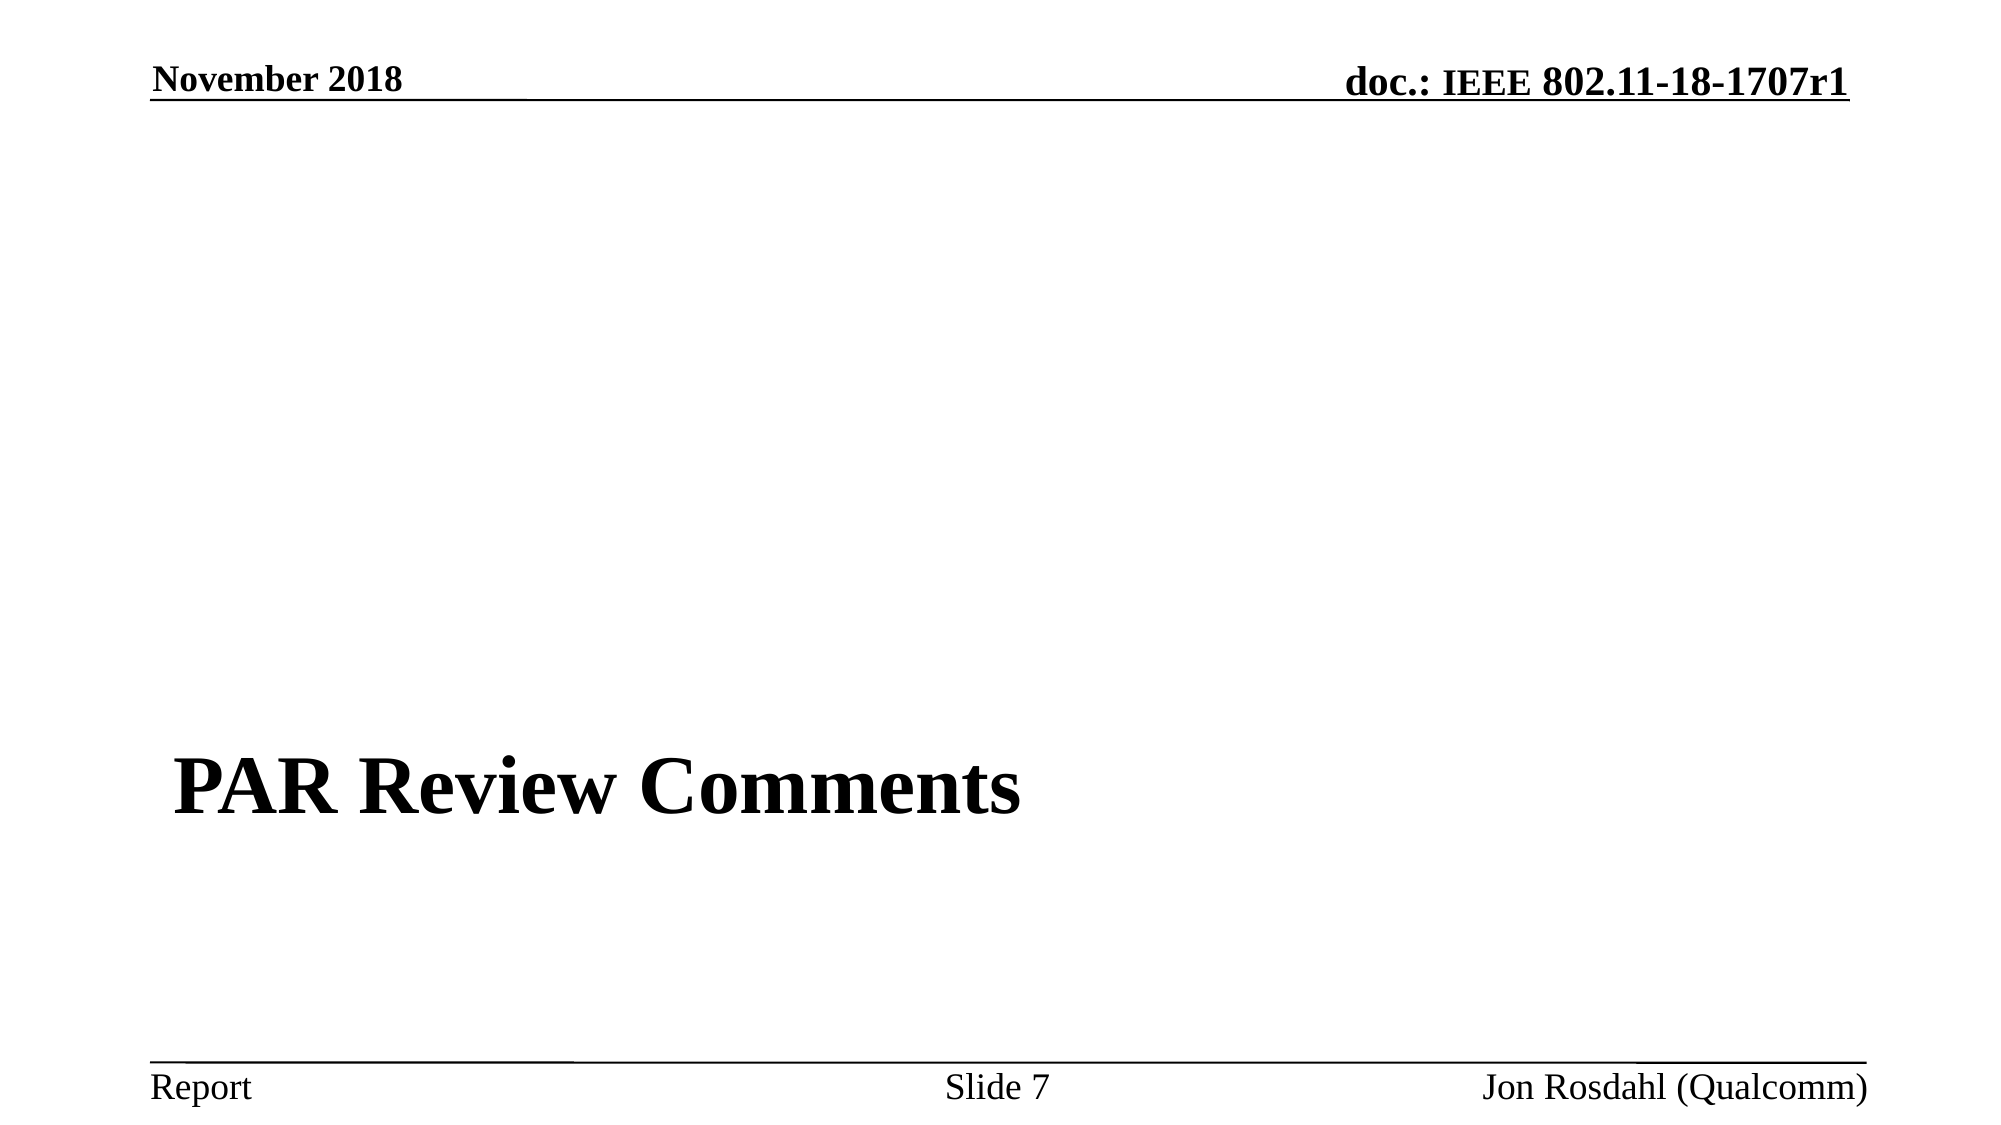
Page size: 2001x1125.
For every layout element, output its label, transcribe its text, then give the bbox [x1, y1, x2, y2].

slide_number Slide 7 [928, 1061, 1067, 1123]
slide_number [152, 49, 434, 100]
footer Jon Rosdahl (Qualcomm) [1424, 1061, 1869, 1108]
title Par Review Comments [157, 722, 1859, 947]
